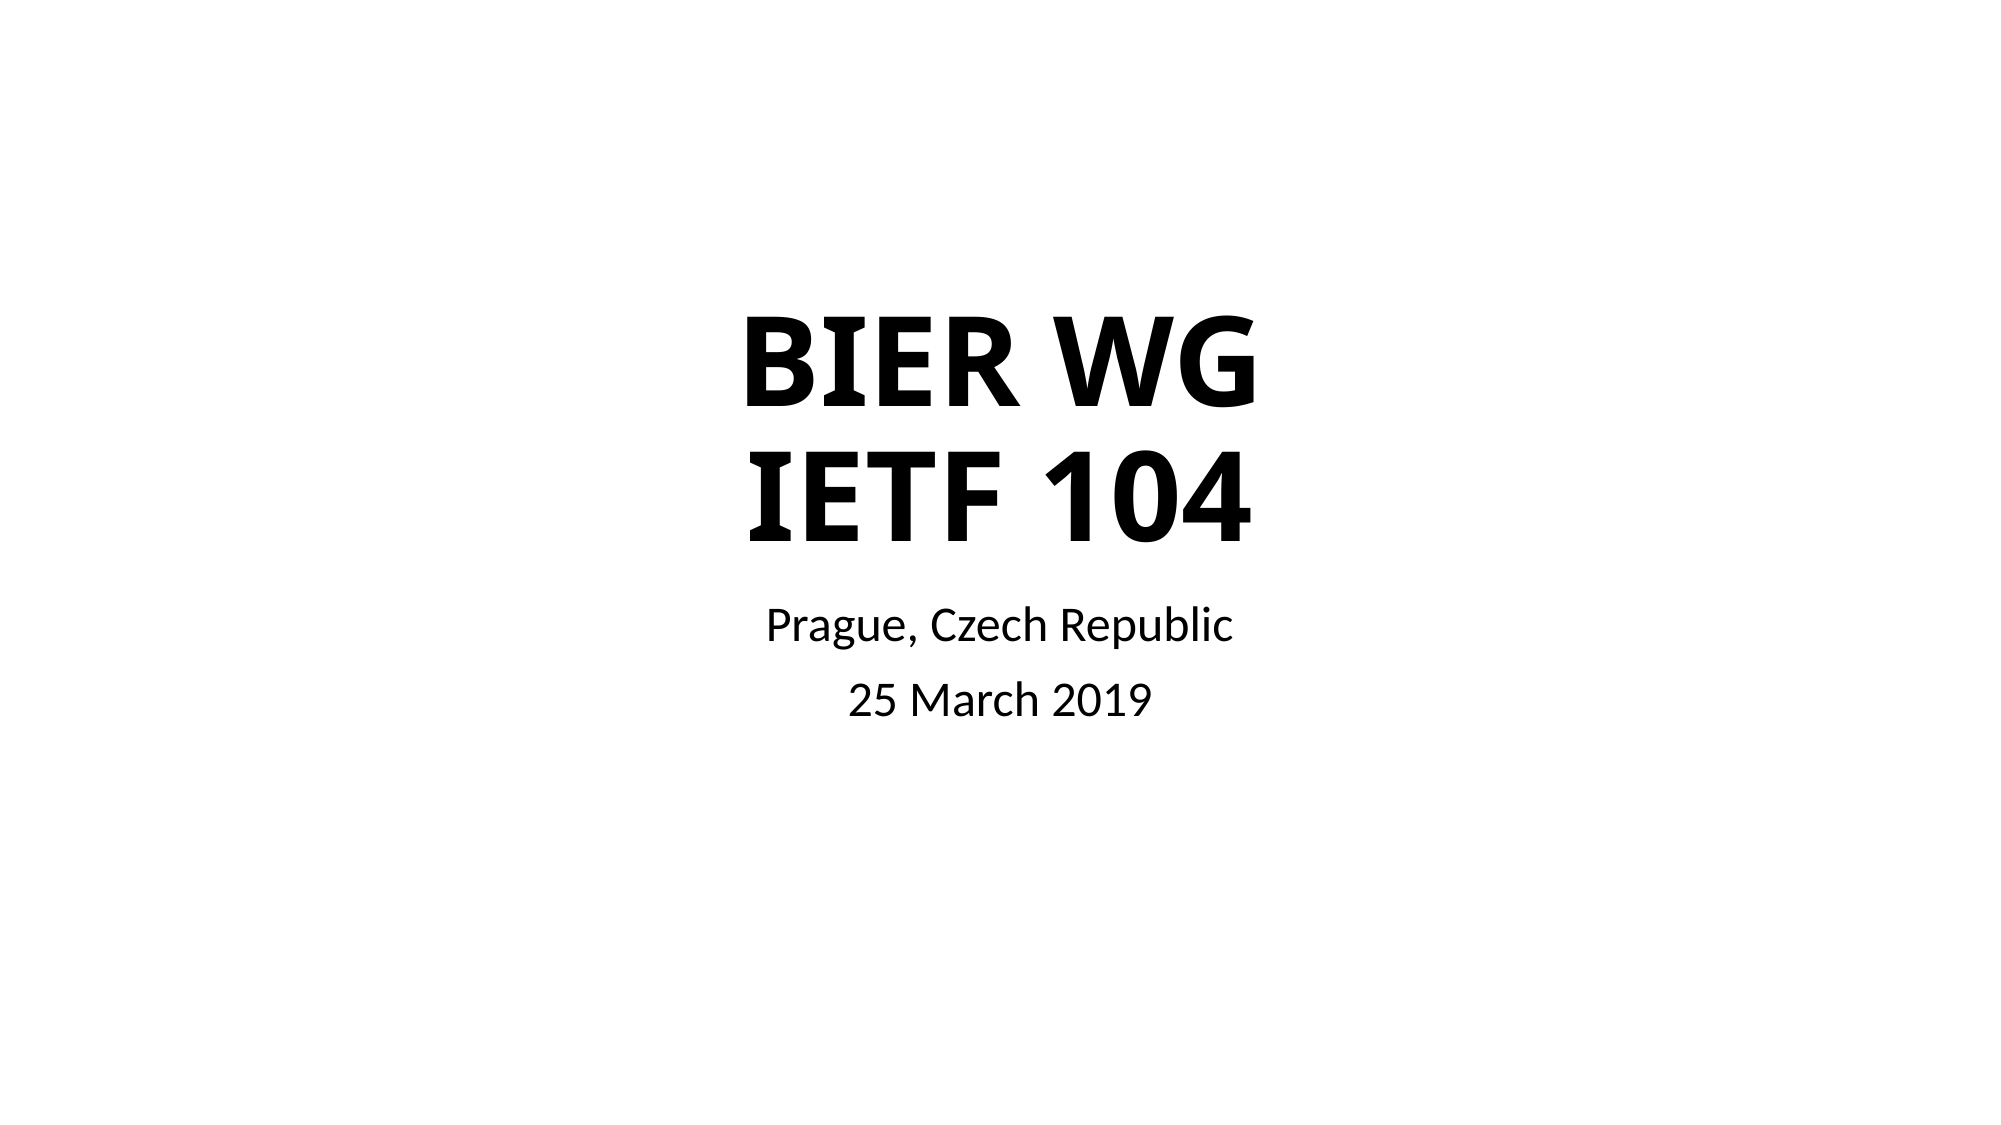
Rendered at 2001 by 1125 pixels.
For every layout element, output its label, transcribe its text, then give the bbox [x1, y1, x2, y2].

subtitle Prague, Czech Republic 25 March 2019 [249, 590, 1750, 863]
title BIER WG IETF 104 [249, 184, 1750, 576]
